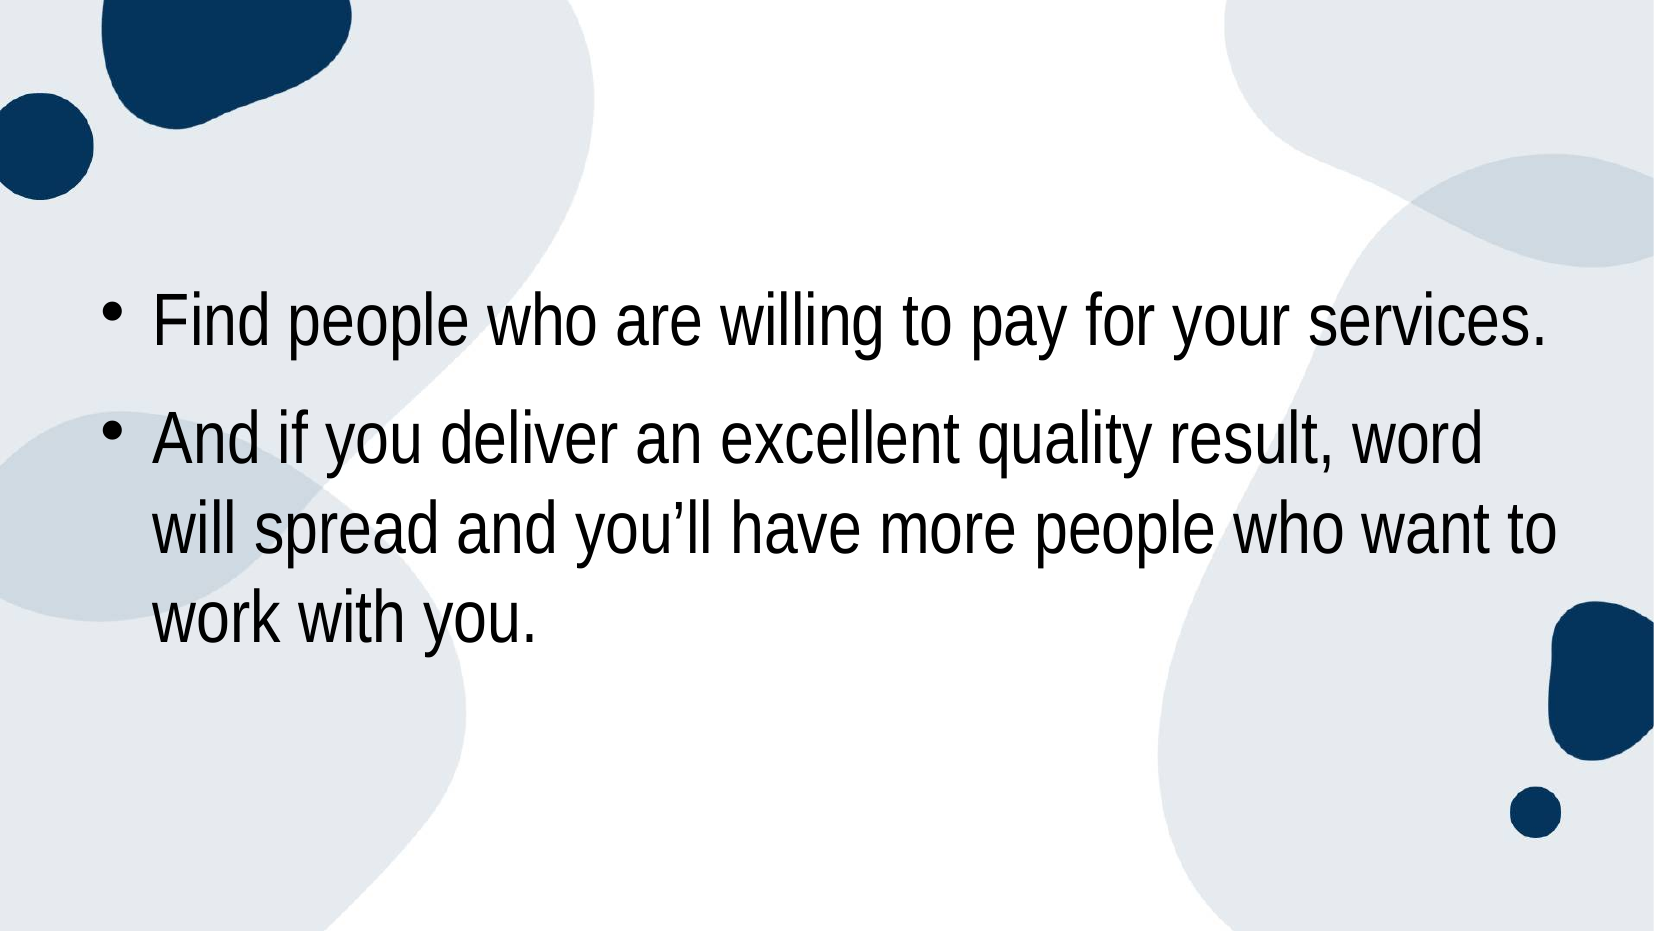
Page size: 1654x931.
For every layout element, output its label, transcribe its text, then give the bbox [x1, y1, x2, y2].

picture [0, 0, 1654, 931]
list Find people who are willing to pay for your services. And if you deliver an excellent quality result, word will spread and you’ll have more people who want to work with you. [82, 271, 1571, 659]
